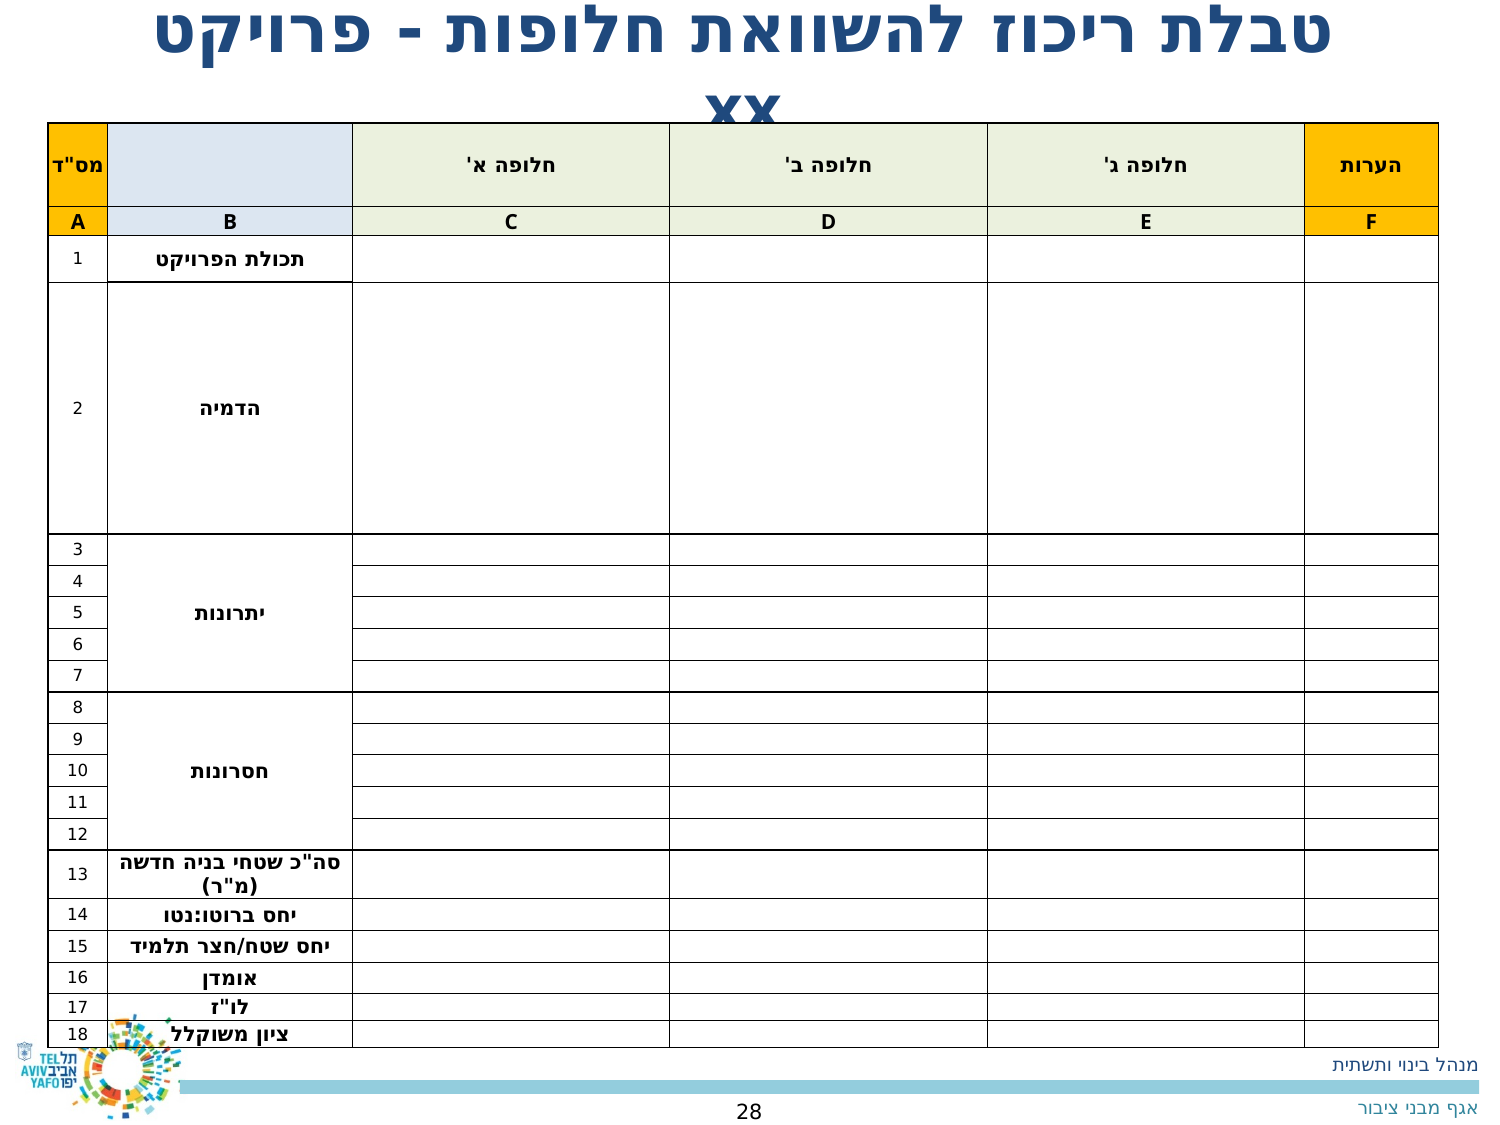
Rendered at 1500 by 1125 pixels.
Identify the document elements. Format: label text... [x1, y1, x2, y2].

table_cell B [108, 207, 352, 235]
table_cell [353, 931, 669, 962]
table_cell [988, 963, 1304, 993]
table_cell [670, 819, 987, 849]
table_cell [670, 1021, 987, 1047]
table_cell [670, 283, 987, 533]
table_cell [988, 566, 1304, 596]
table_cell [988, 693, 1304, 723]
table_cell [988, 283, 1304, 533]
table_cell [988, 1021, 1304, 1047]
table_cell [988, 755, 1304, 786]
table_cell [1305, 283, 1438, 533]
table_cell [988, 787, 1304, 818]
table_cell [49, 851, 107, 898]
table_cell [49, 283, 107, 533]
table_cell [353, 994, 669, 1020]
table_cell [108, 693, 352, 849]
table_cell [670, 963, 987, 993]
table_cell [1305, 1021, 1438, 1047]
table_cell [988, 724, 1304, 754]
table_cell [988, 661, 1304, 691]
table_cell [108, 535, 352, 691]
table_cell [49, 899, 107, 930]
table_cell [108, 931, 352, 962]
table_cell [988, 931, 1304, 962]
text_box טבלת ריכוז להשוואת חלופות - פרויקט xx [109, 13, 1378, 118]
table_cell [1305, 629, 1438, 660]
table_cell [670, 693, 987, 723]
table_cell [353, 1021, 669, 1047]
table_header הערות [1305, 124, 1438, 206]
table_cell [353, 755, 669, 786]
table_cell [353, 724, 669, 754]
table_header [108, 124, 352, 206]
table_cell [670, 629, 987, 660]
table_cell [988, 994, 1304, 1020]
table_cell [49, 931, 107, 962]
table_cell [1305, 899, 1438, 930]
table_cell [670, 899, 987, 930]
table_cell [670, 931, 987, 962]
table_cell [353, 535, 669, 565]
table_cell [353, 899, 669, 930]
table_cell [353, 787, 669, 818]
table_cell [670, 661, 987, 691]
table_cell F [1305, 207, 1438, 235]
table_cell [108, 851, 352, 898]
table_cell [1305, 724, 1438, 754]
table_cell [353, 597, 669, 628]
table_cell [49, 566, 107, 596]
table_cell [1305, 661, 1438, 691]
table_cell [1305, 994, 1438, 1020]
table_cell 1 [49, 236, 107, 282]
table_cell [1305, 755, 1438, 786]
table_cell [353, 283, 669, 533]
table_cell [670, 994, 987, 1020]
table_cell D [670, 207, 987, 235]
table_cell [353, 851, 669, 898]
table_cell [49, 535, 107, 565]
table_cell C [353, 207, 669, 235]
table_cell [353, 963, 669, 993]
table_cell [353, 661, 669, 691]
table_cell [49, 724, 107, 754]
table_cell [1305, 597, 1438, 628]
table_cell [1305, 963, 1438, 993]
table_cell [49, 994, 107, 1020]
table_cell [353, 236, 669, 282]
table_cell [353, 819, 669, 849]
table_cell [670, 755, 987, 786]
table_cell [670, 851, 987, 898]
table_header חלופה א' [353, 124, 669, 206]
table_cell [988, 899, 1304, 930]
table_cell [670, 566, 987, 596]
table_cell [49, 597, 107, 628]
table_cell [670, 787, 987, 818]
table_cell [108, 899, 352, 930]
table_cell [49, 963, 107, 993]
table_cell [353, 693, 669, 723]
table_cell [49, 661, 107, 691]
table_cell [1305, 851, 1438, 898]
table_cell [108, 283, 352, 533]
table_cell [49, 1021, 107, 1047]
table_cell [108, 1021, 352, 1047]
table_cell A [49, 207, 107, 235]
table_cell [49, 819, 107, 849]
table_header חלופה ב' [670, 124, 987, 206]
table_cell [670, 236, 987, 282]
table_header חלופה ג' [988, 124, 1304, 206]
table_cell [1305, 535, 1438, 565]
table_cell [49, 787, 107, 818]
table_cell E [988, 207, 1304, 235]
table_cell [988, 851, 1304, 898]
picture [15, 1012, 188, 1121]
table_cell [988, 629, 1304, 660]
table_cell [1305, 931, 1438, 962]
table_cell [670, 597, 987, 628]
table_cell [49, 629, 107, 660]
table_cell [670, 535, 987, 565]
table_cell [108, 994, 352, 1020]
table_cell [1305, 566, 1438, 596]
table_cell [988, 819, 1304, 849]
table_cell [988, 597, 1304, 628]
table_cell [49, 755, 107, 786]
table_cell תכולת הפרויקט [108, 236, 352, 281]
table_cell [988, 535, 1304, 565]
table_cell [1305, 693, 1438, 723]
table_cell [353, 566, 669, 596]
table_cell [353, 629, 669, 660]
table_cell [670, 724, 987, 754]
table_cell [49, 693, 107, 723]
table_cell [1305, 819, 1438, 849]
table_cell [1305, 236, 1438, 282]
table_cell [1305, 787, 1438, 818]
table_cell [108, 963, 352, 993]
table_header מס"ד [49, 124, 107, 206]
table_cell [988, 236, 1304, 282]
